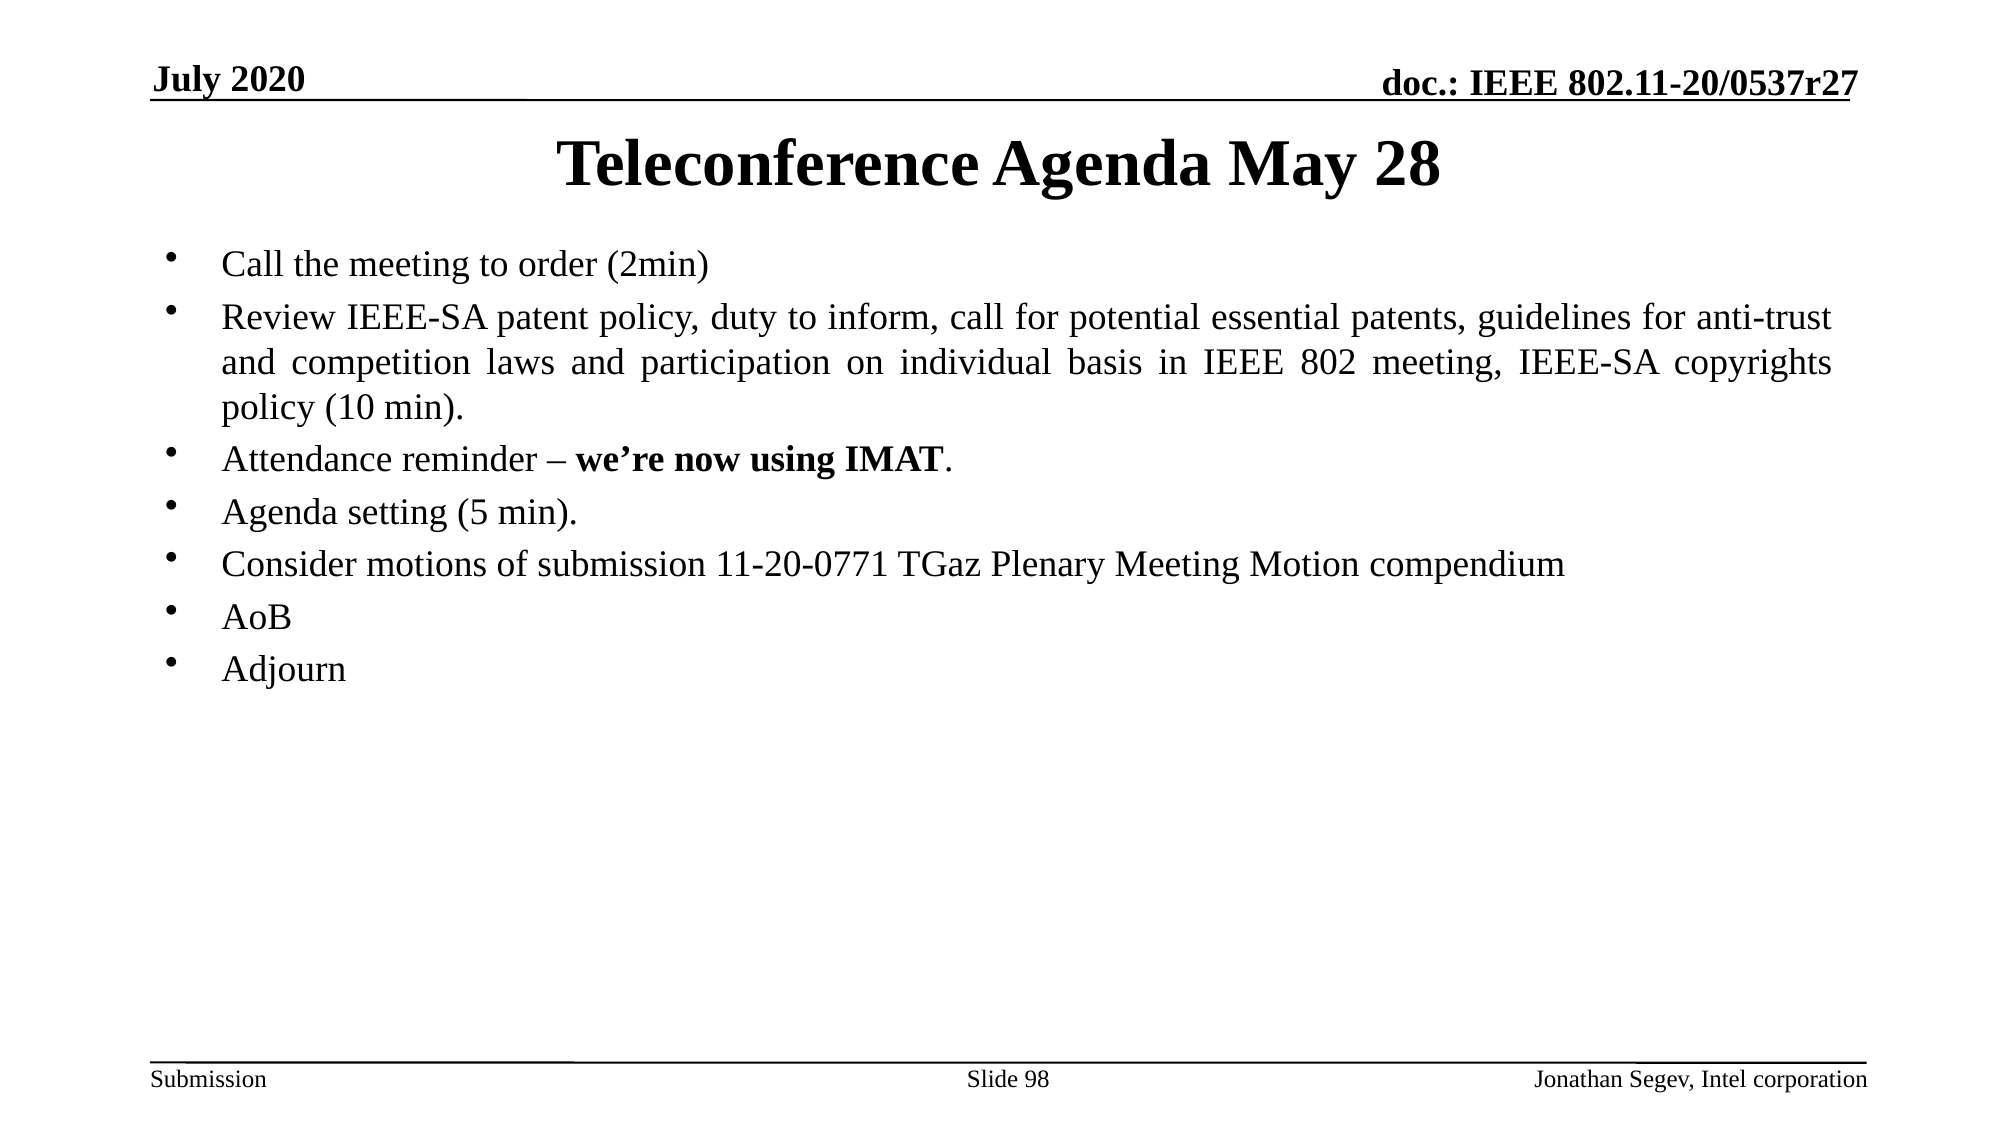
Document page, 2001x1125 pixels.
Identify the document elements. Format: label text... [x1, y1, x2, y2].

list Call the meeting to order (2min) Review IEEE-SA patent policy, duty to inform, call for potential essential patents, guidelines for anti-trust and competition laws and participation on individual basis in IEEE 802 meeting, IEEE-SA copyrights policy (10 min). Attendance reminder – we’re now using IMAT. Agenda setting (5 min). Consider motions of submission 11-20-0771 TGaz Plenary Meeting Motion compendium AoB Adjourn [149, 231, 1850, 1000]
title Teleconference Agenda May 28 [149, 112, 1850, 205]
slide_number Slide 98 [950, 1061, 1067, 1123]
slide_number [152, 54, 563, 100]
footer Jonathan Segev, Intel corporation [1171, 1061, 1869, 1093]
